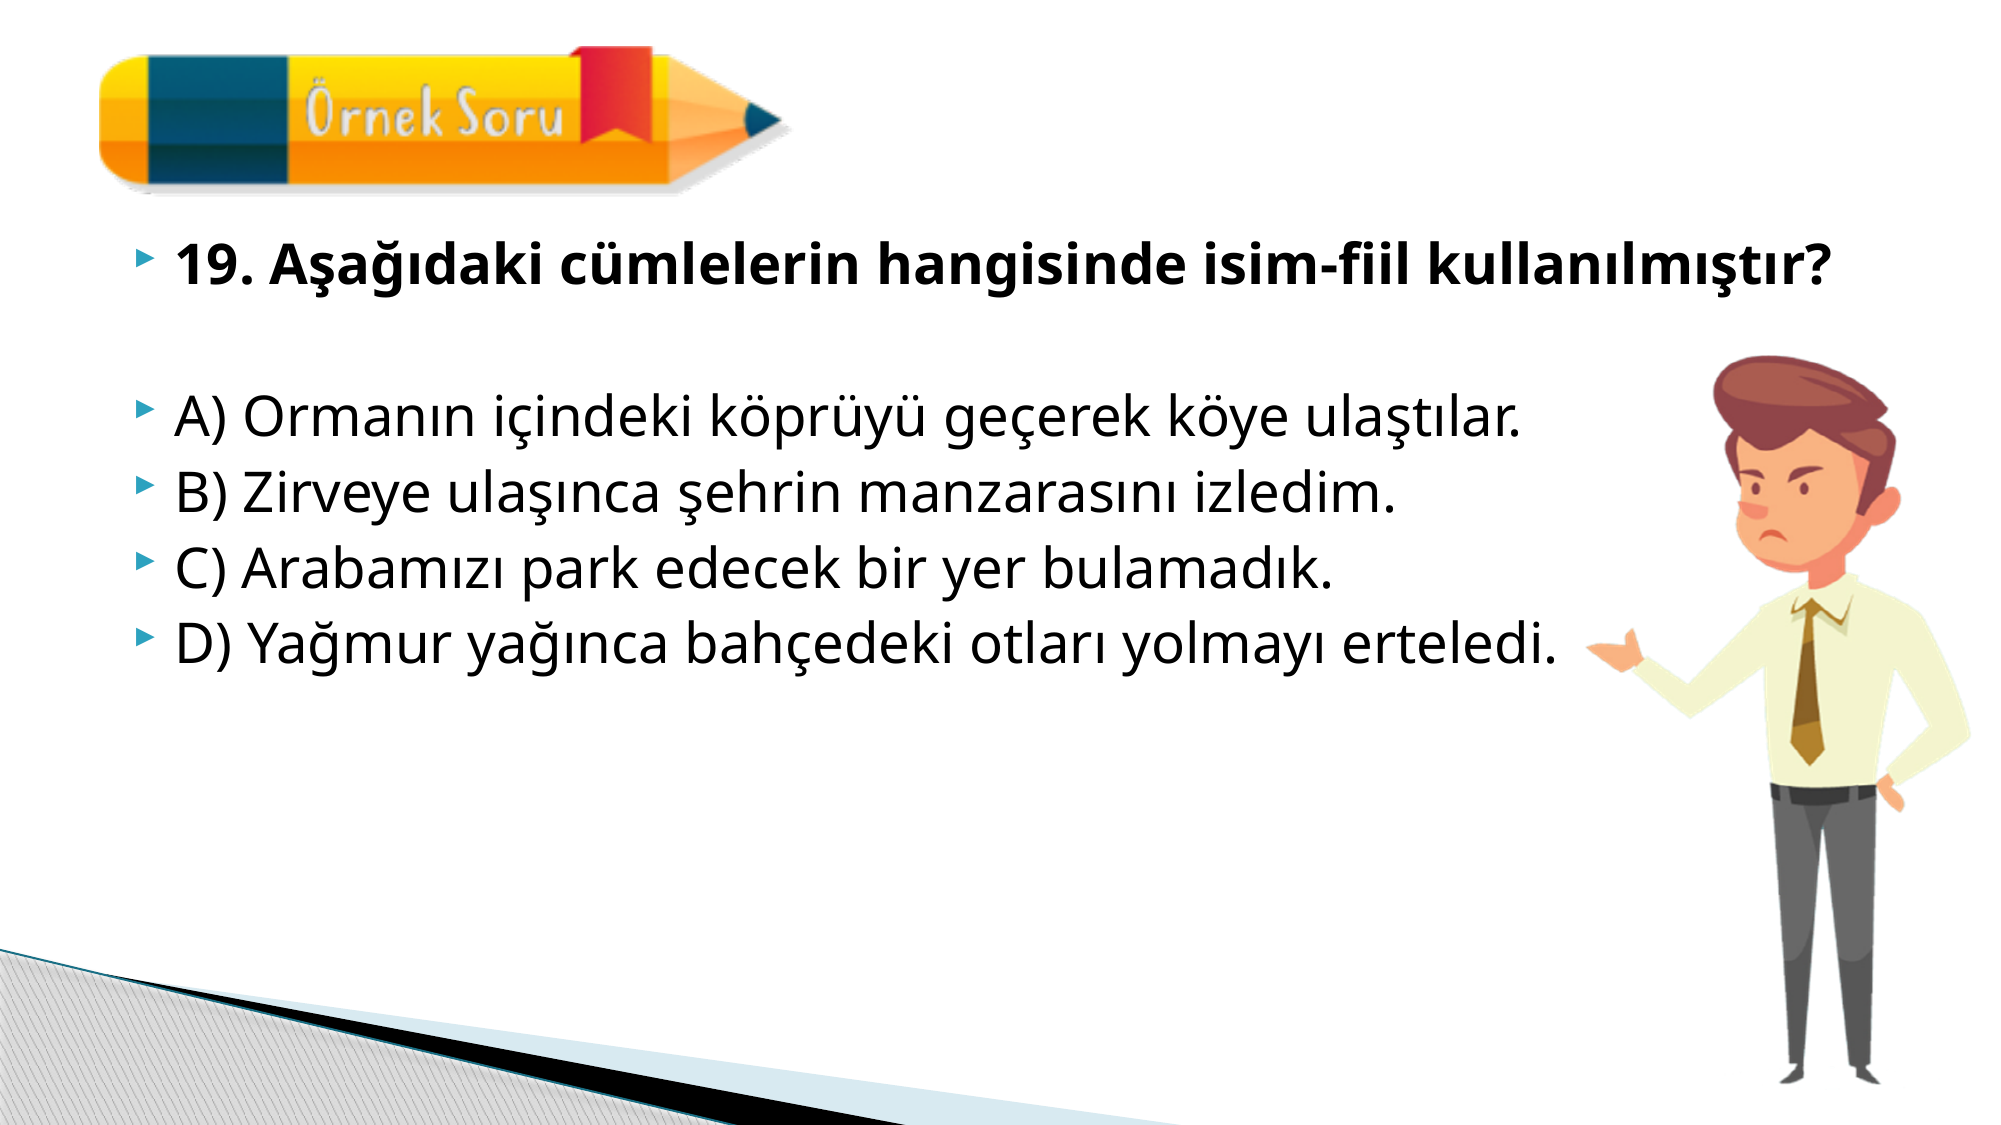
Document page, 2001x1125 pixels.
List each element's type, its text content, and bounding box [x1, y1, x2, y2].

list 19. Aşağıdaki cümlelerin hangisinde isim-fiil kullanılmıştır? A) Ormanın içindeki köprüyü geçerek köye ulaştılar. B) Zirveye ulaşınca şehrin manzarasını izledim. C) Arabamızı park edecek bir yer bulamadık. D) Yağmur yağınca bahçedeki otları yolmayı erteledi. [99, 221, 1900, 986]
picture [1529, 319, 2000, 1114]
picture [99, 46, 794, 199]
